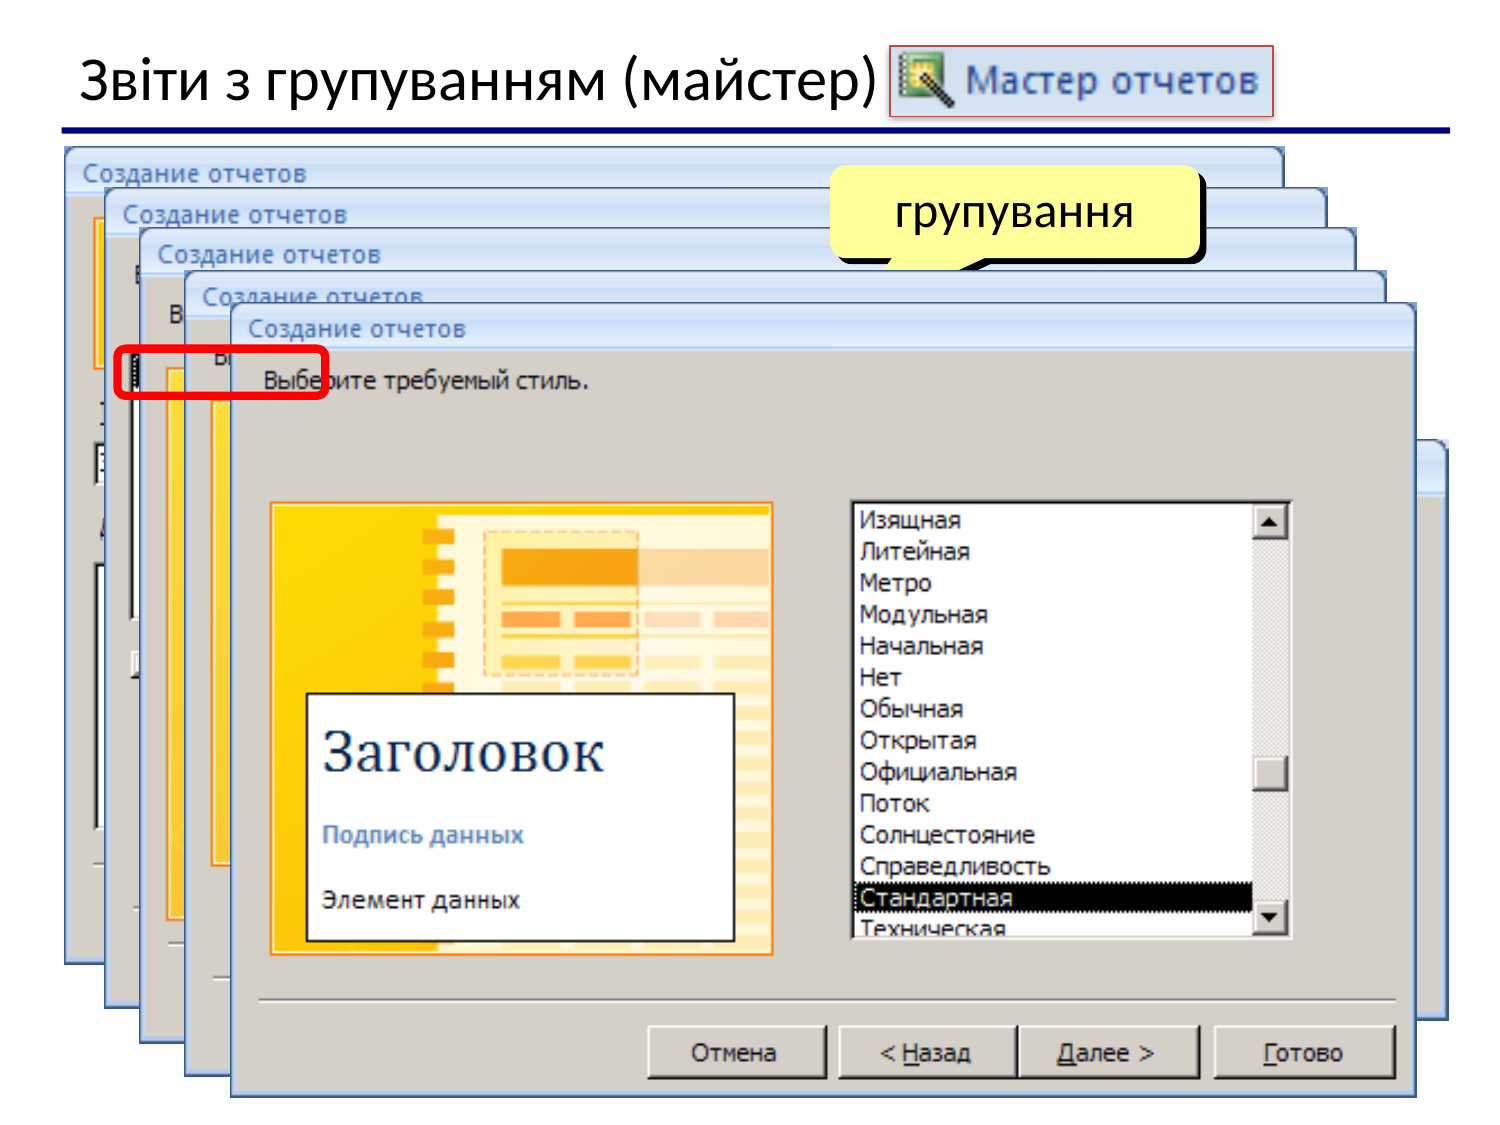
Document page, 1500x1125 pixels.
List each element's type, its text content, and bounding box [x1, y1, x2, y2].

picture [890, 46, 1273, 116]
picture [64, 146, 1449, 1098]
slide_number 26 [1421, 1042, 1425, 1103]
text_box Звіти з групуванням (майстер) [64, 31, 1401, 121]
